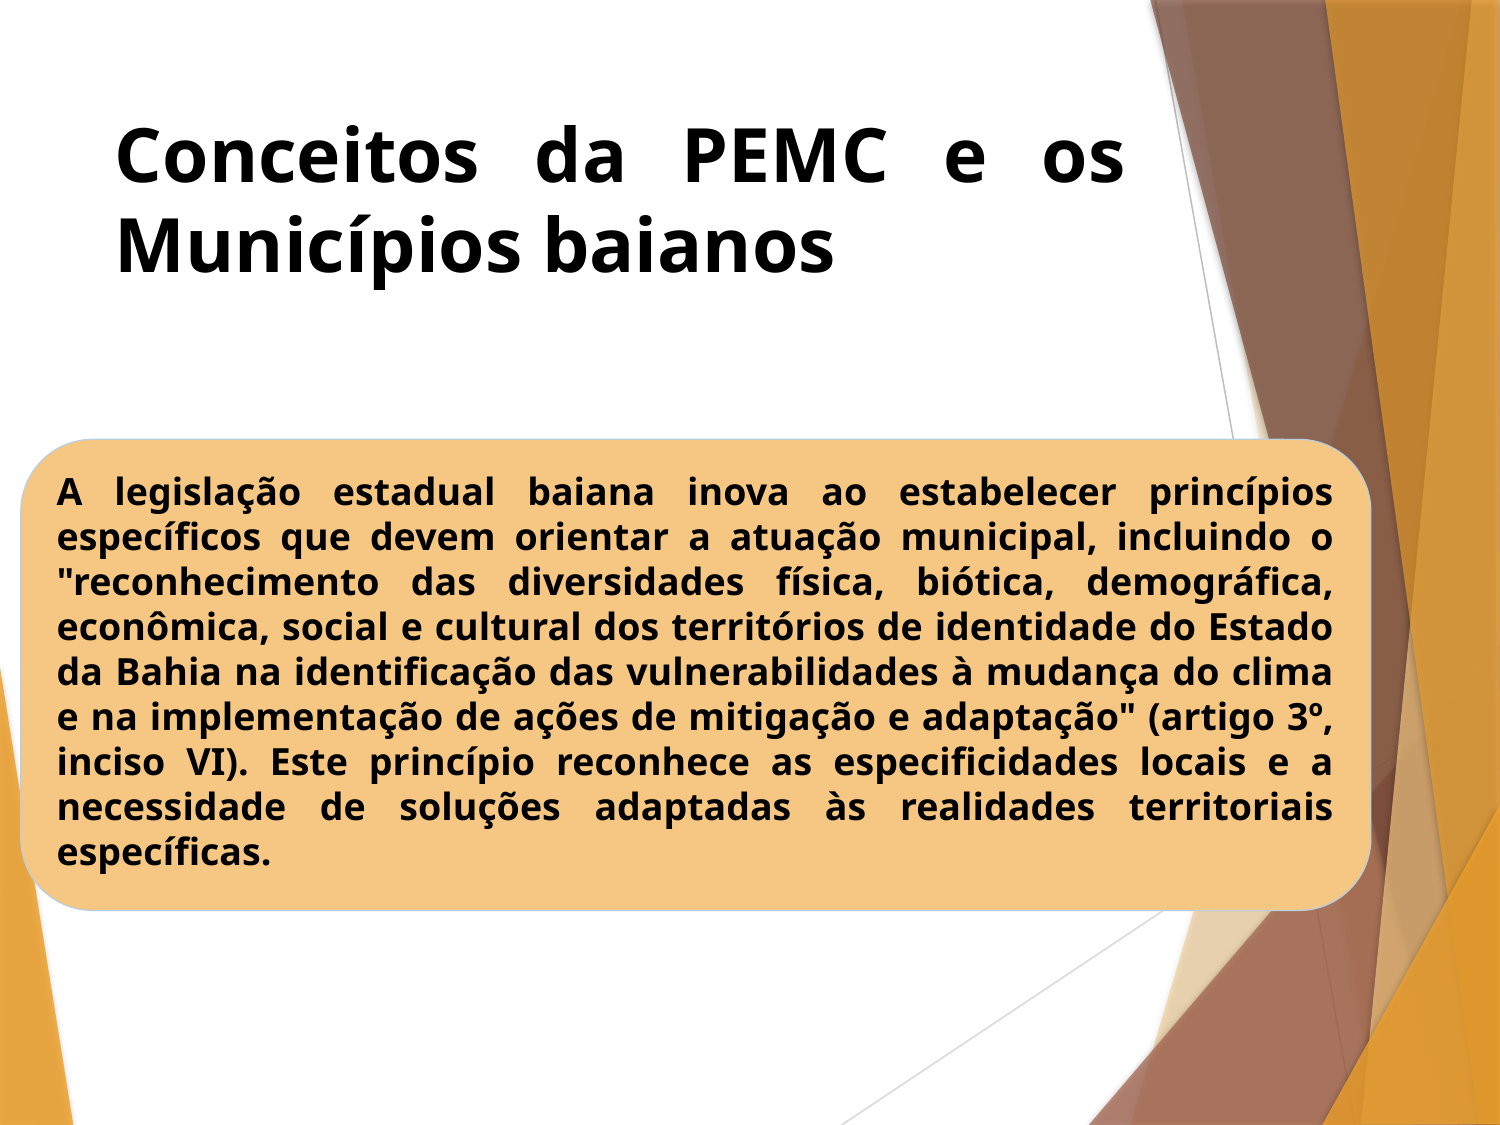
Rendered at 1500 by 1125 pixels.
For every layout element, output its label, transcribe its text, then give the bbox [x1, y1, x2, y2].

text_box A legislação estadual baiana inova ao estabelecer princípios específicos que devem orientar a atuação municipal, incluindo o "reconhecimento das diversidades física, biótica, demográfica, econômica, social e cultural dos territórios de identidade do Estado da Bahia na identificação das vulnerabilidades à mudança do clima e na implementação de ações de mitigação e adaptação" (artigo 3º, inciso VI). Este princípio reconhece as especificidades locais e a necessidade de soluções adaptadas às realidades territoriais específicas. [20, 439, 1371, 911]
title Conceitos da PEMC e os Municípios baianos [99, 99, 1142, 317]
